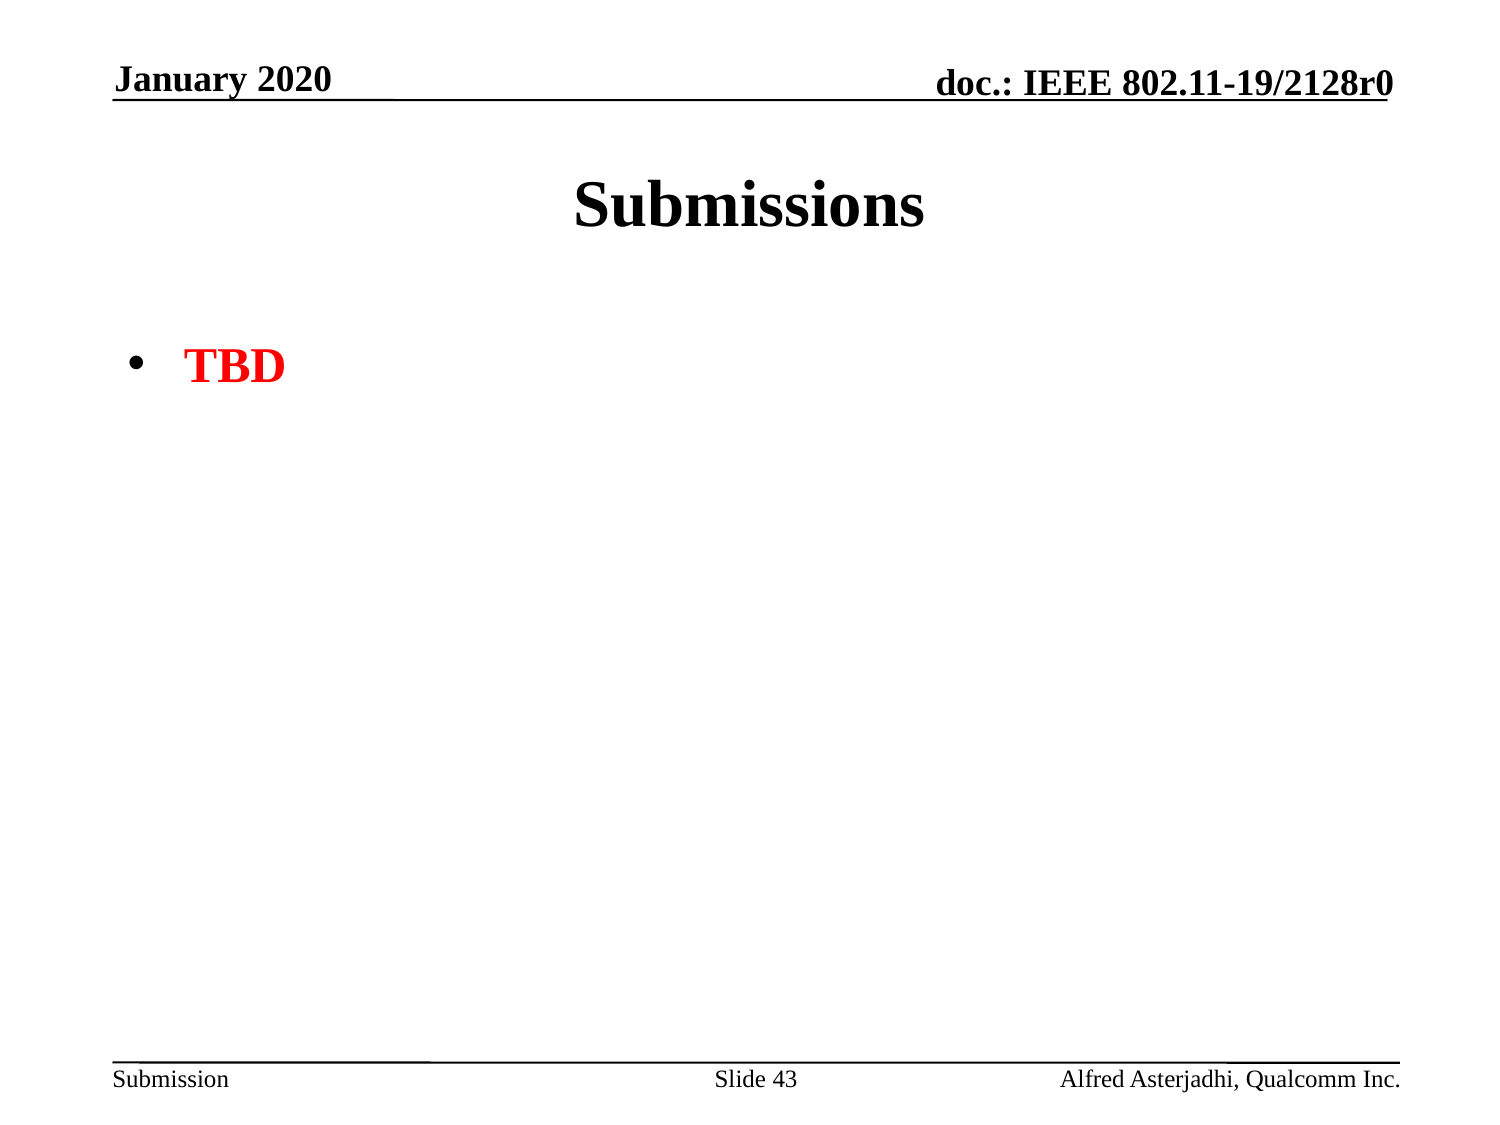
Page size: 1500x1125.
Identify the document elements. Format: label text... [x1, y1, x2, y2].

footer Alfred Asterjadhi, Qualcomm Inc. [878, 1061, 1402, 1093]
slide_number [114, 54, 493, 100]
list TBD [112, 324, 1388, 1000]
title Submissions [112, 112, 1388, 288]
slide_number Slide 43 [712, 1061, 800, 1123]
